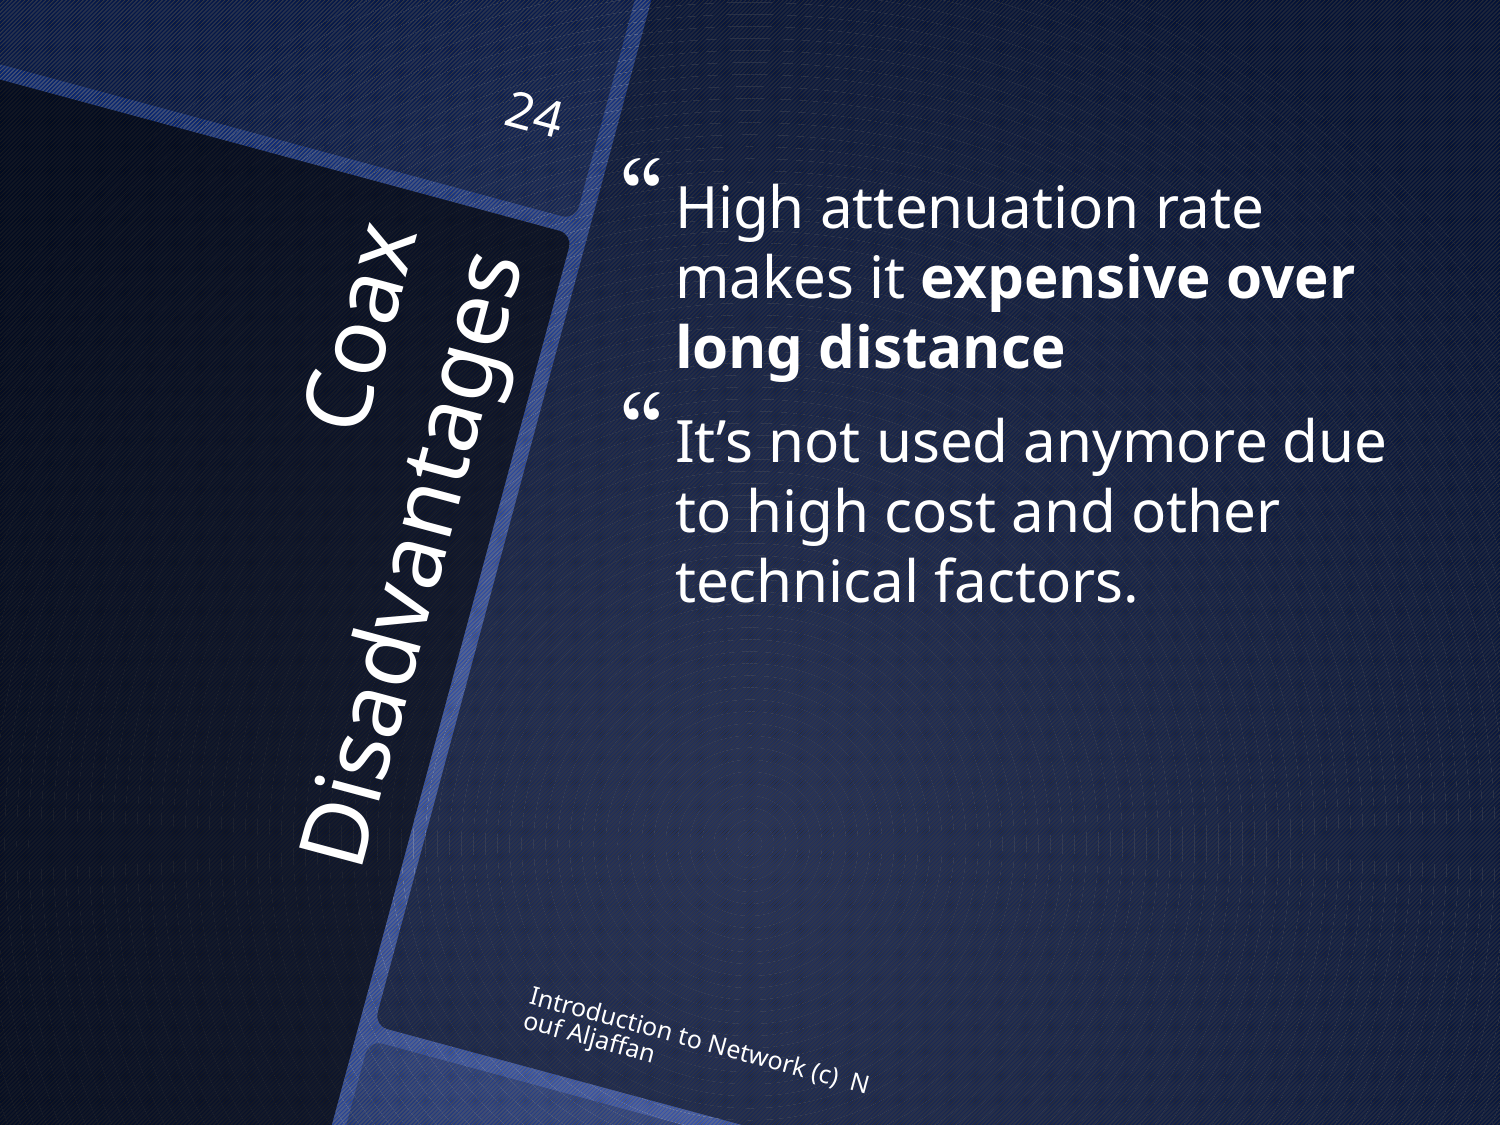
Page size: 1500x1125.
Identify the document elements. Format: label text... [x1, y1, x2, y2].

title Coax Disadvantages [69, 181, 554, 1056]
footer Introduction to Network (c) Nouf Aljaffan [508, 963, 903, 1123]
slide_number 24 [206, 1, 585, 157]
list High attenuation rate makes it expensive over long distance It’s not used anymore due to high cost and other technical factors. [600, 162, 1425, 948]
